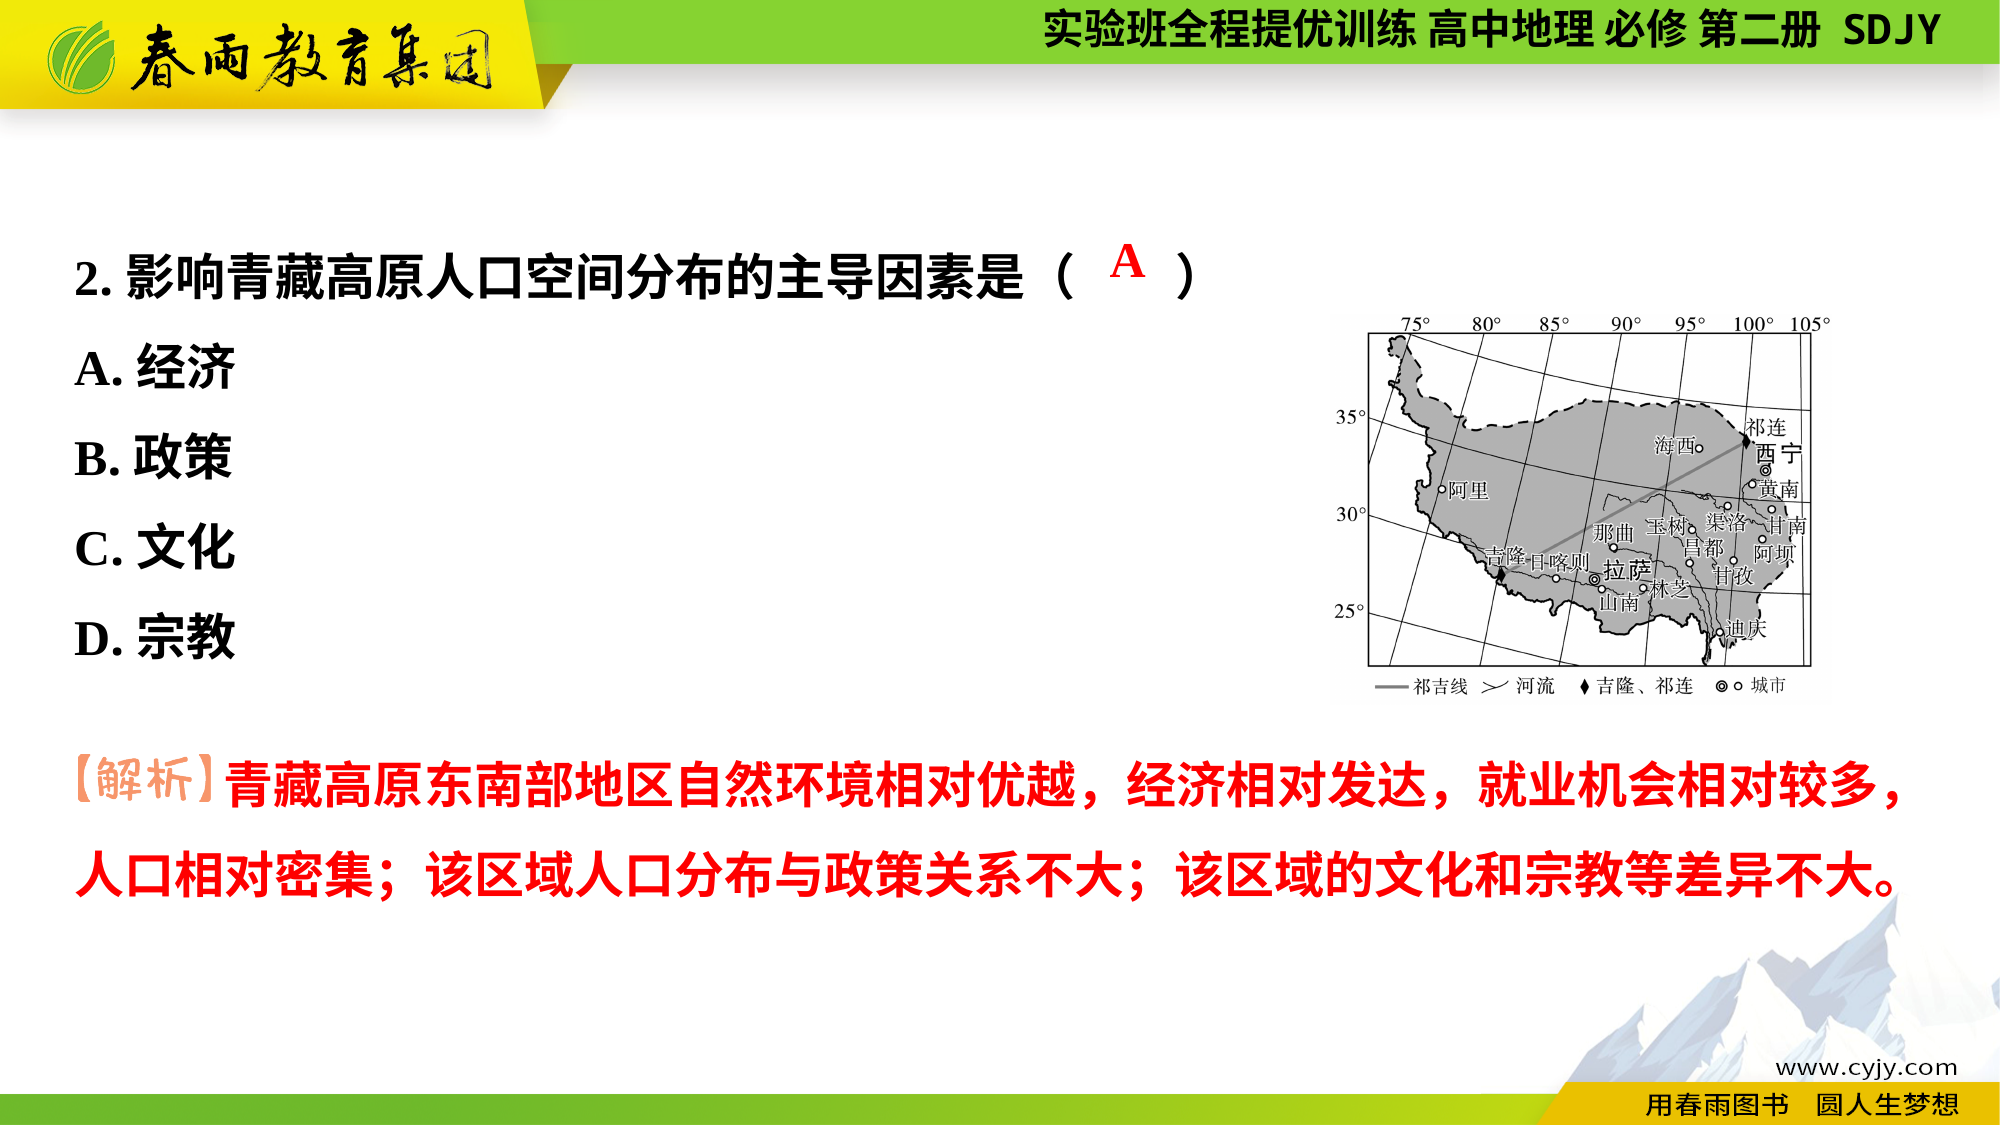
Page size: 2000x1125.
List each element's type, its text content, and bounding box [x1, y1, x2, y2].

text_box A [1094, 219, 1161, 295]
list 2.影响青藏高原人口空间分布的主导因素是（ ） A.经济 B.政策 C.文化 D.宗教 [59, 208, 1944, 678]
picture [0, 0, 2000, 1125]
text_box 青藏高原东南部地区自然环境相对优越，经济相对发达，就业机会相对较多，人口相对密集；该区域人口分布与政策关系不大；该区域的文化和宗教等差异不大。 [59, 715, 1944, 911]
